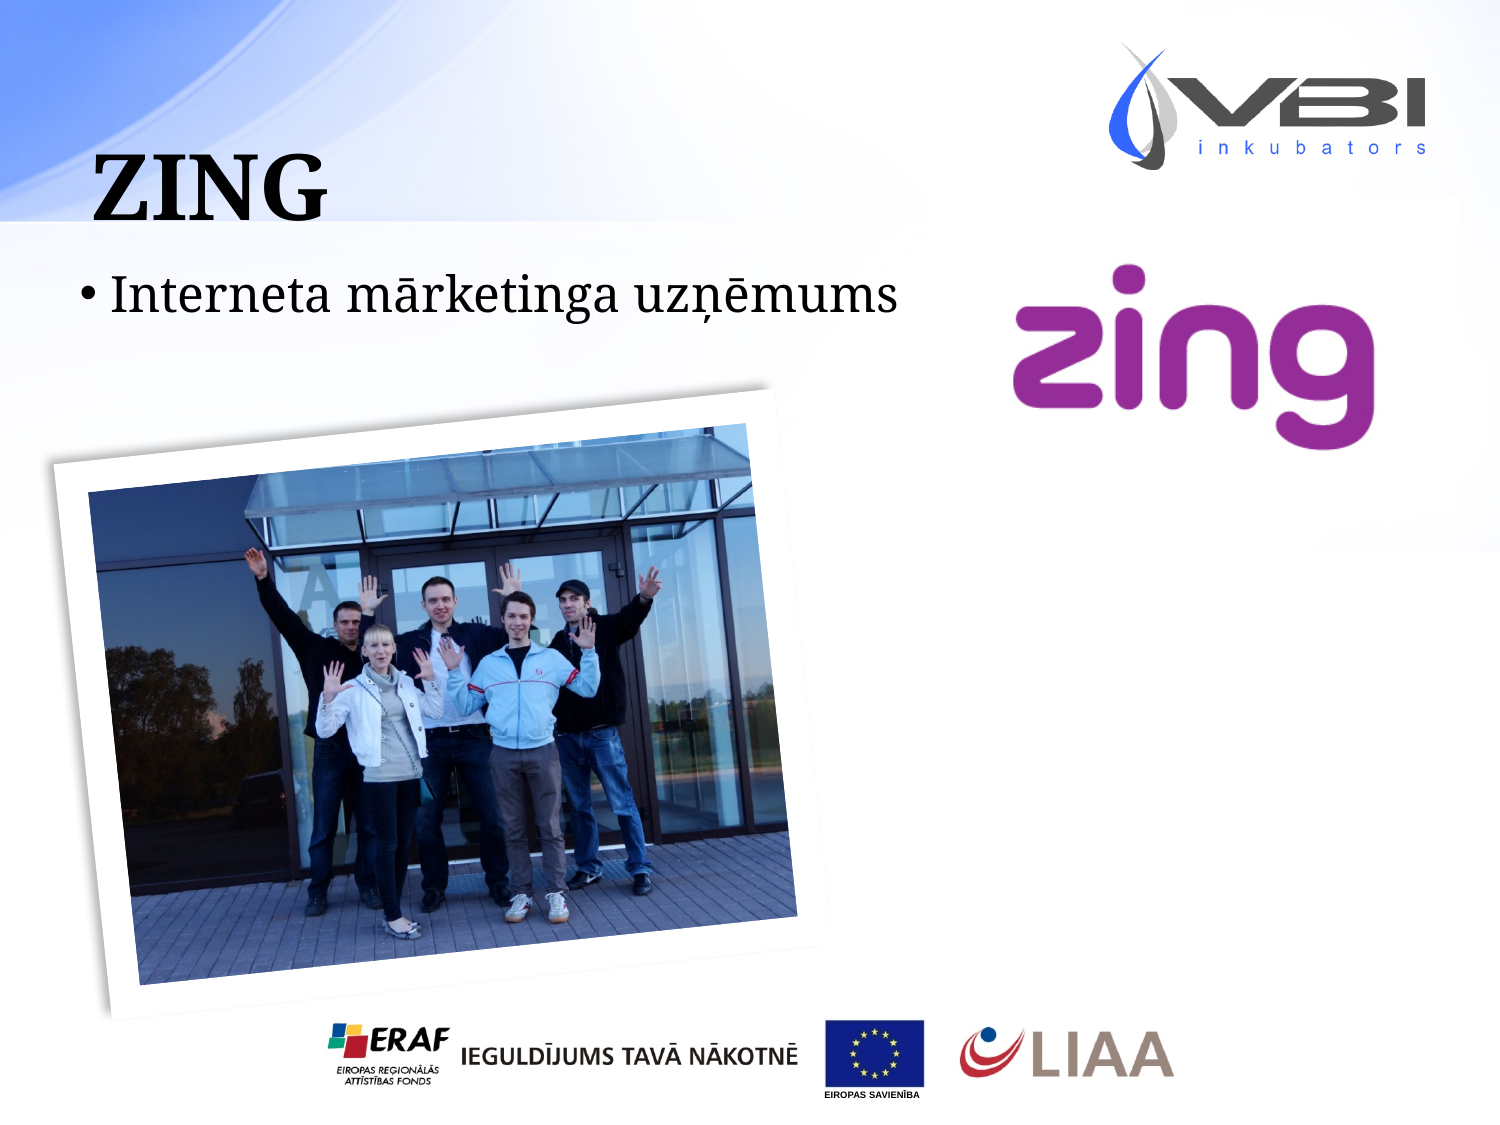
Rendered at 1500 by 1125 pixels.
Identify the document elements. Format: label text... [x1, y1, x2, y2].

title ZING [74, 58, 1426, 247]
picture [0, 0, 1500, 1125]
text_box [75, 330, 921, 457]
text_box Interneta mārketinga uzņēmums [64, 255, 921, 330]
